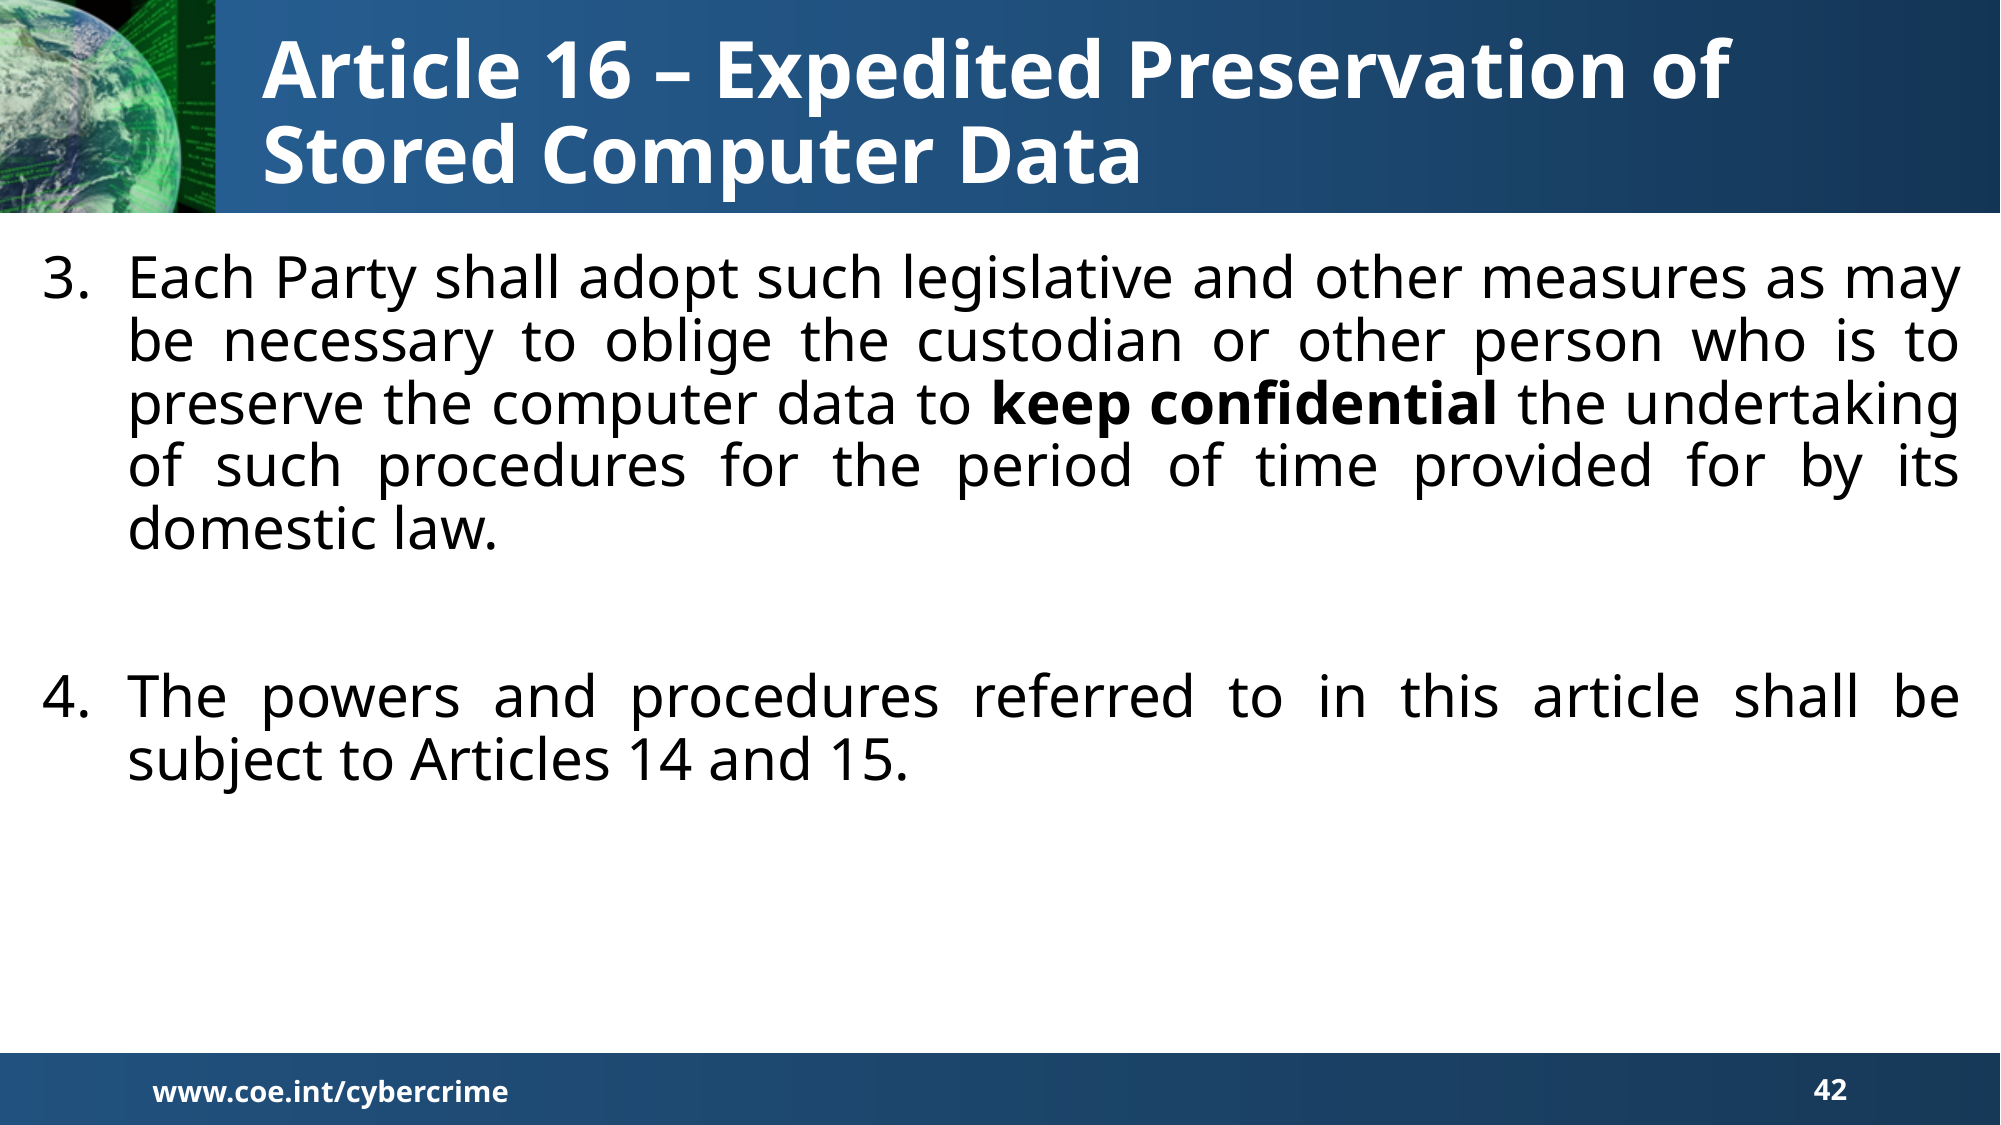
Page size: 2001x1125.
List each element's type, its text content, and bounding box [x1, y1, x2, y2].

slide_number www.coe.int/cybercrime [137, 1061, 588, 1121]
list Each Party shall adopt such legislative and other measures as may be necessary to oblige the custodian or other person who is to preserve the computer data to keep confidential the undertaking of such procedures for the period of time provided for by its domestic law. The powers and procedures referred to in this article shall be subject to Articles 14 and 15. [27, 240, 1977, 1029]
slide_number 42 [1412, 1061, 1863, 1121]
title Article 16 – Expedited Preservation of Stored Computer Data [247, 22, 1953, 209]
picture [0, 0, 2000, 213]
